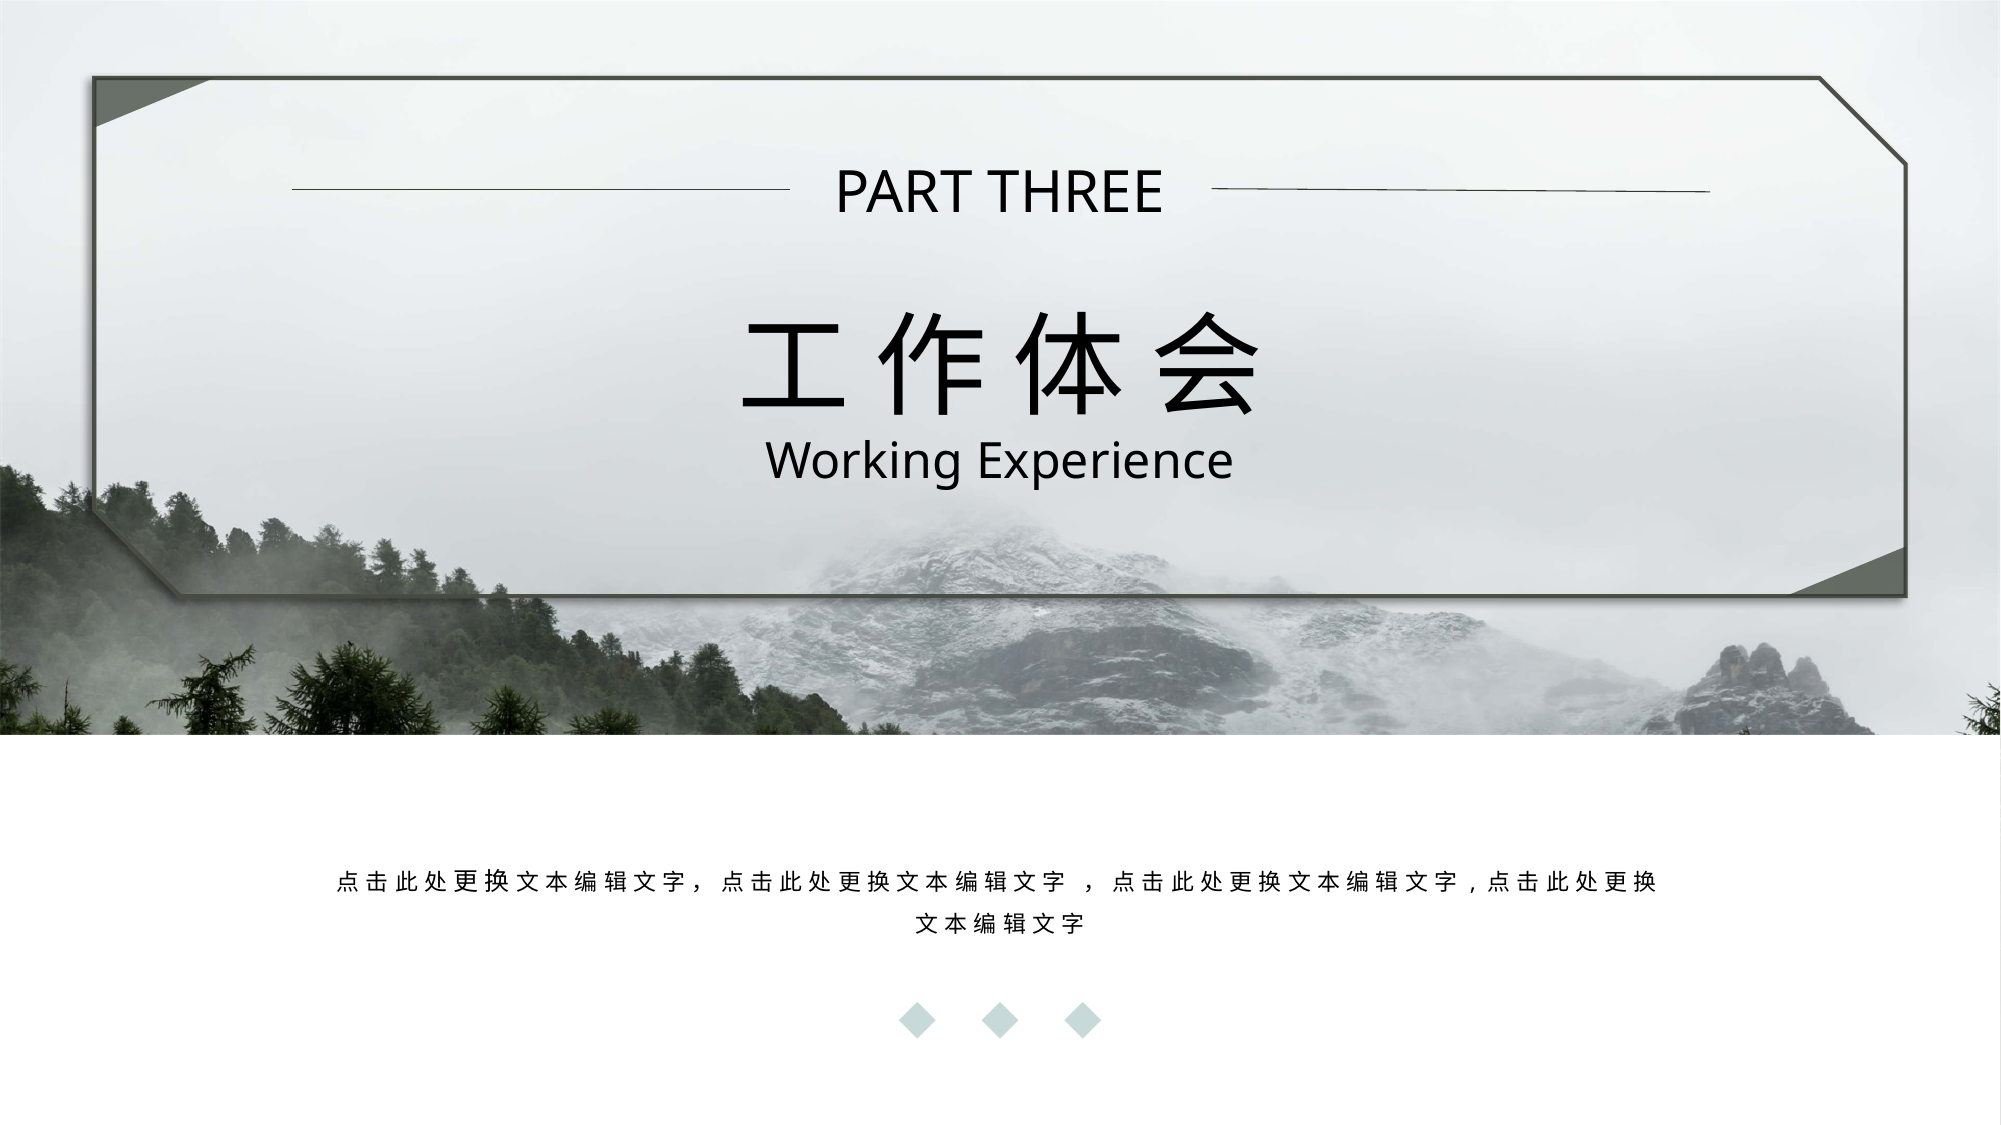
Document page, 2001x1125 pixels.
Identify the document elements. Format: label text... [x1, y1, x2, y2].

text_box 工 作 体 会 Working Experience [595, 286, 1404, 497]
text_box [0, 734, 2000, 1125]
picture [0, 0, 2001, 1125]
text_box PART THREE [714, 146, 1285, 231]
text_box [898, 1001, 1102, 1039]
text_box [1211, 188, 1710, 192]
text_box 点击此处更换文本编辑文字，点击此处更换文本编辑文字 ，点击此处更换文本编辑文字,点击此处更换文本编辑文字 [321, 843, 1679, 986]
text_box [93, 76, 1907, 598]
text_box [93, 76, 215, 130]
text_box [1785, 545, 1907, 598]
